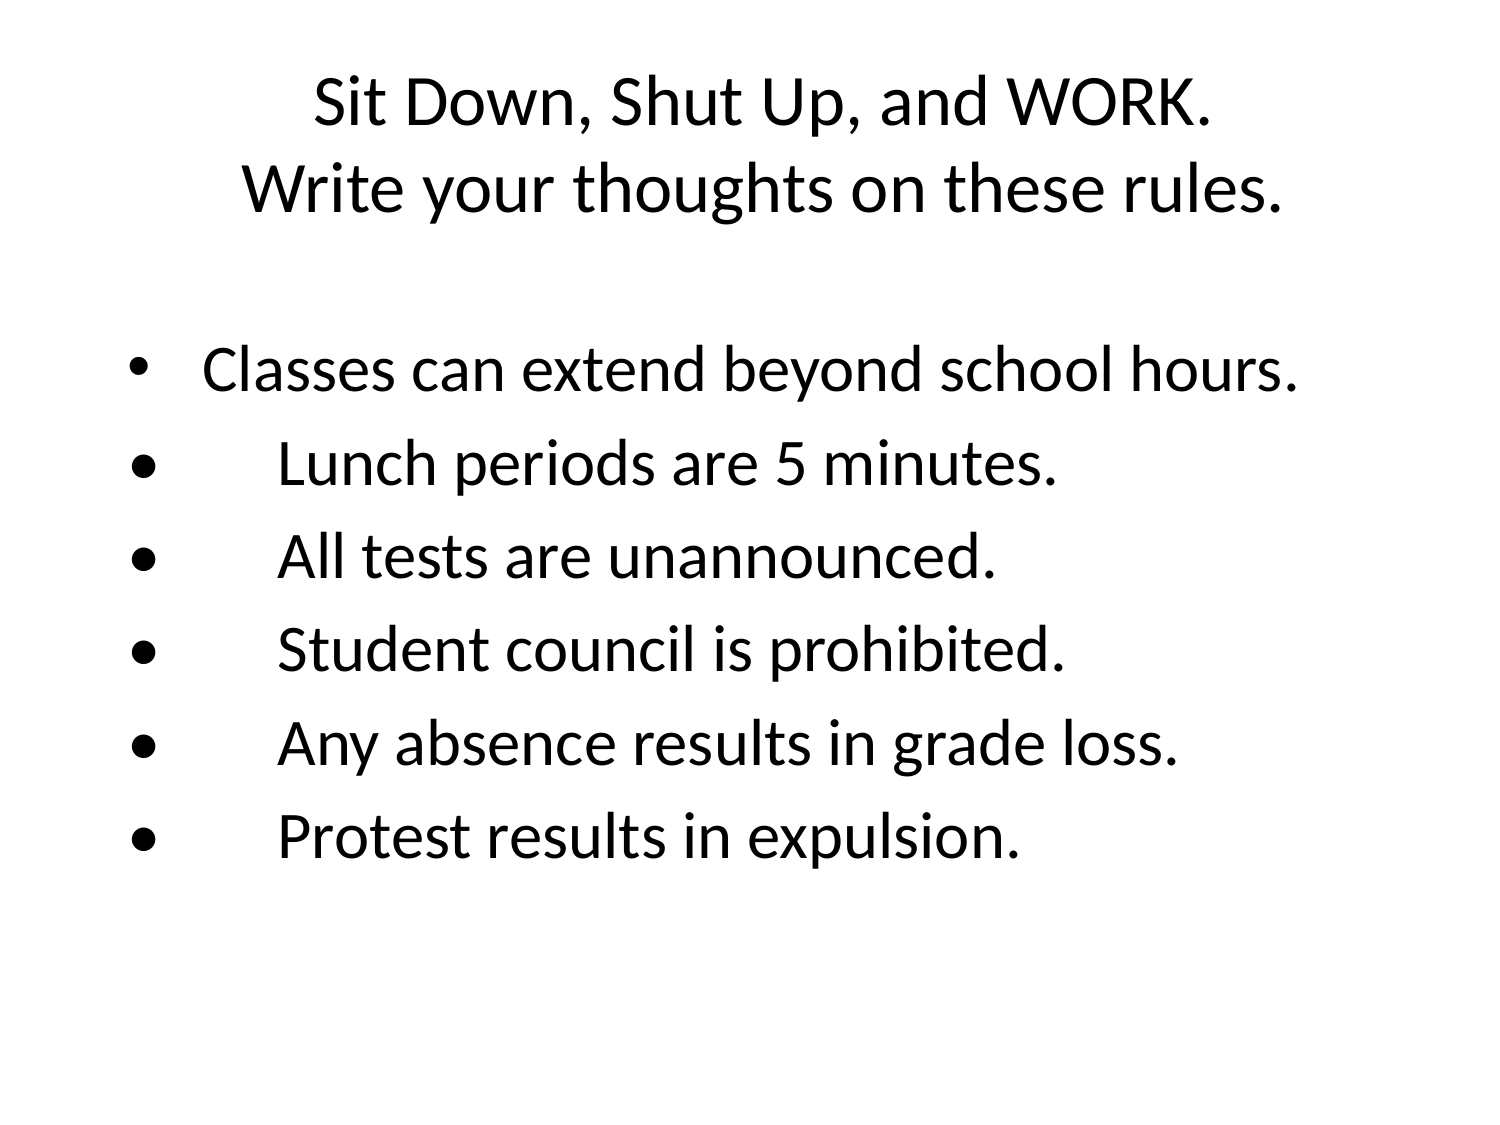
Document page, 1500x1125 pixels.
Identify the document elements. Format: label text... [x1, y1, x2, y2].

subtitle Classes can extend beyond school hours. • Lunch periods are 5 minutes. • All tests are unannounced. • Student council is prohibited. • Any absence results in grade loss. • Protest results in expulsion. [112, 317, 1426, 943]
title Sit Down, Shut Up, and WORK. Write your thoughts on these rules. [69, 45, 1459, 235]
